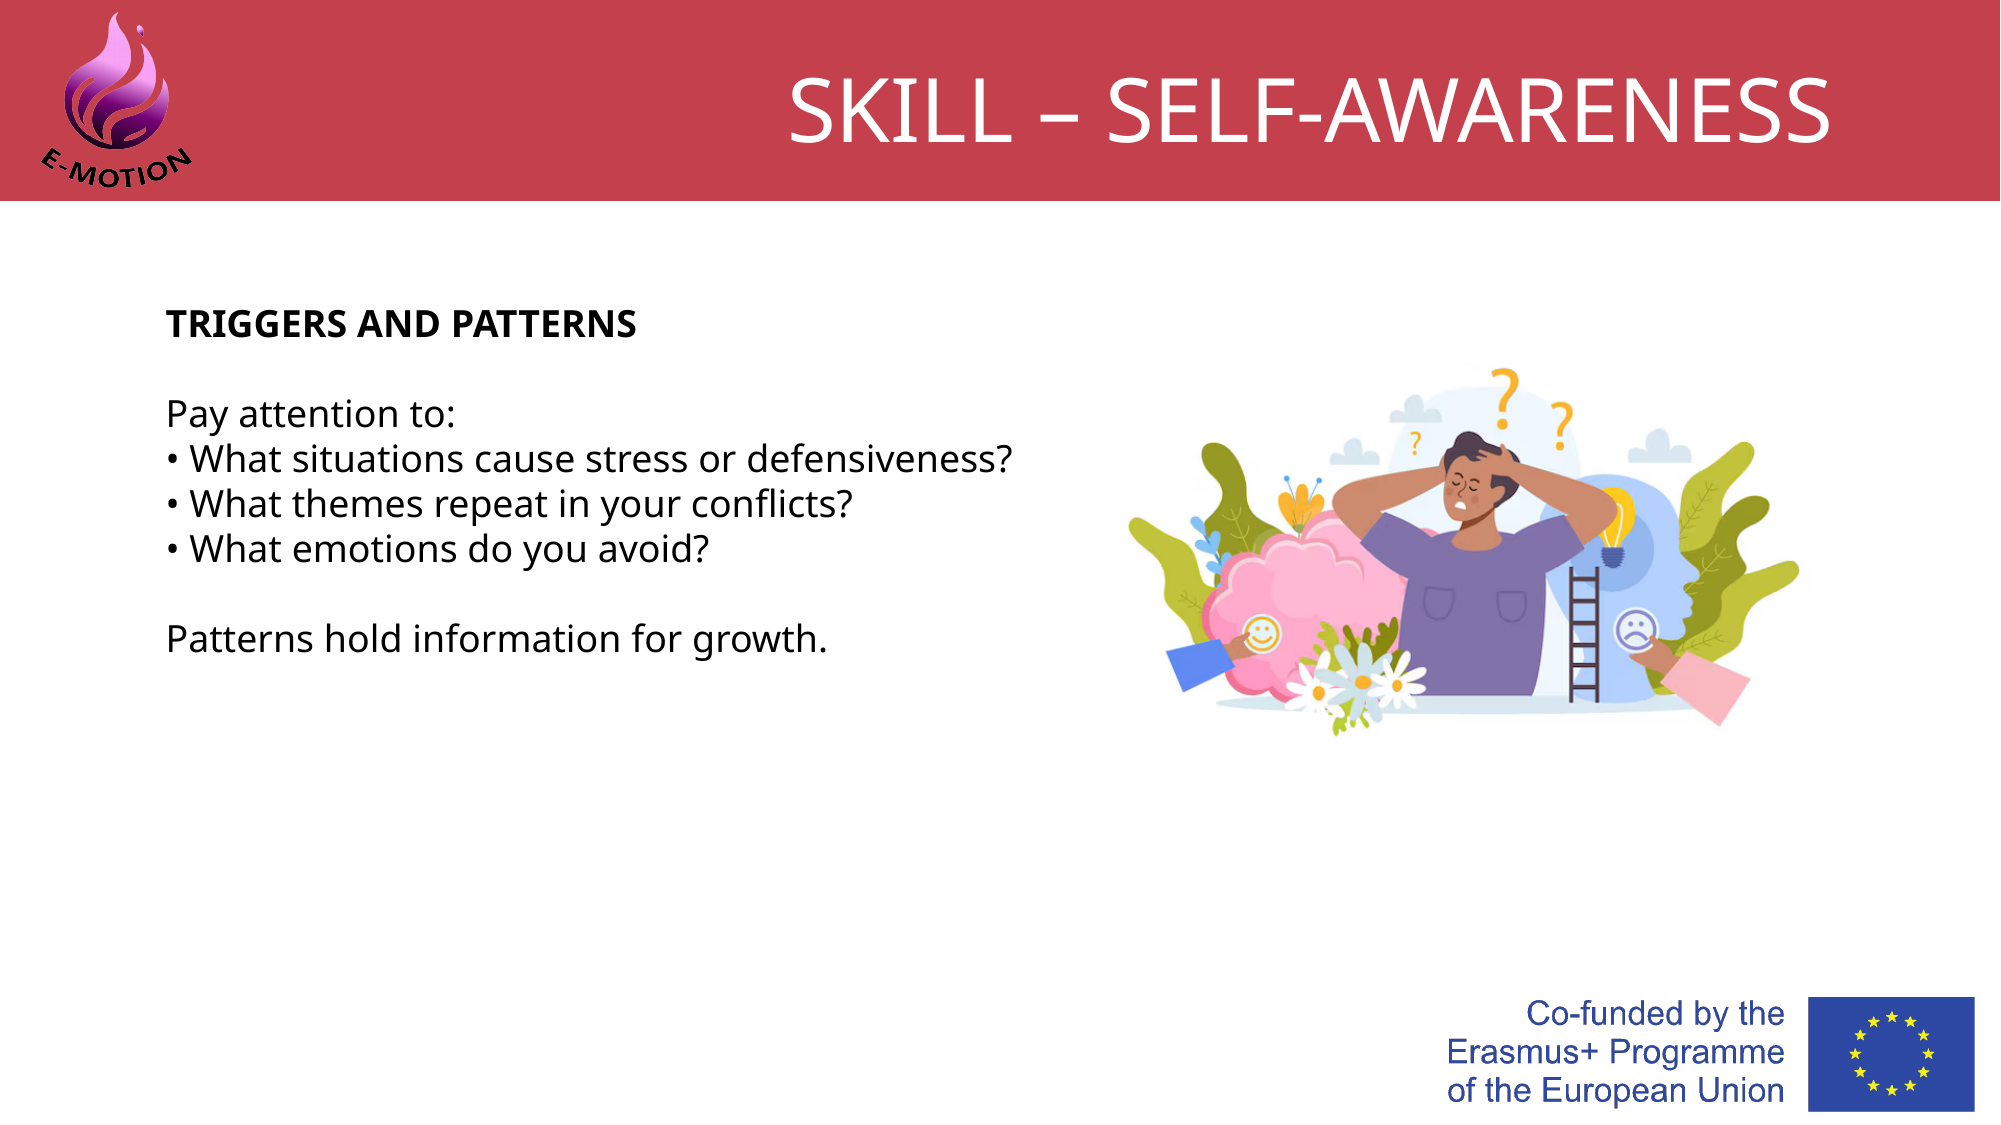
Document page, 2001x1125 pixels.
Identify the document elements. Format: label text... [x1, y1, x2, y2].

text_box TRIGGERS AND PATTERNS Pay attention to: • What situations cause stress or defensiveness? • What themes repeat in your conflicts? • What emotions do you avoid? Patterns hold information for growth. [150, 292, 1076, 667]
picture [1078, 291, 1850, 789]
text_box SKILL – SELF-AWARENESS [590, 46, 1850, 292]
picture [0, 0, 253, 247]
picture [1396, 995, 1975, 1116]
